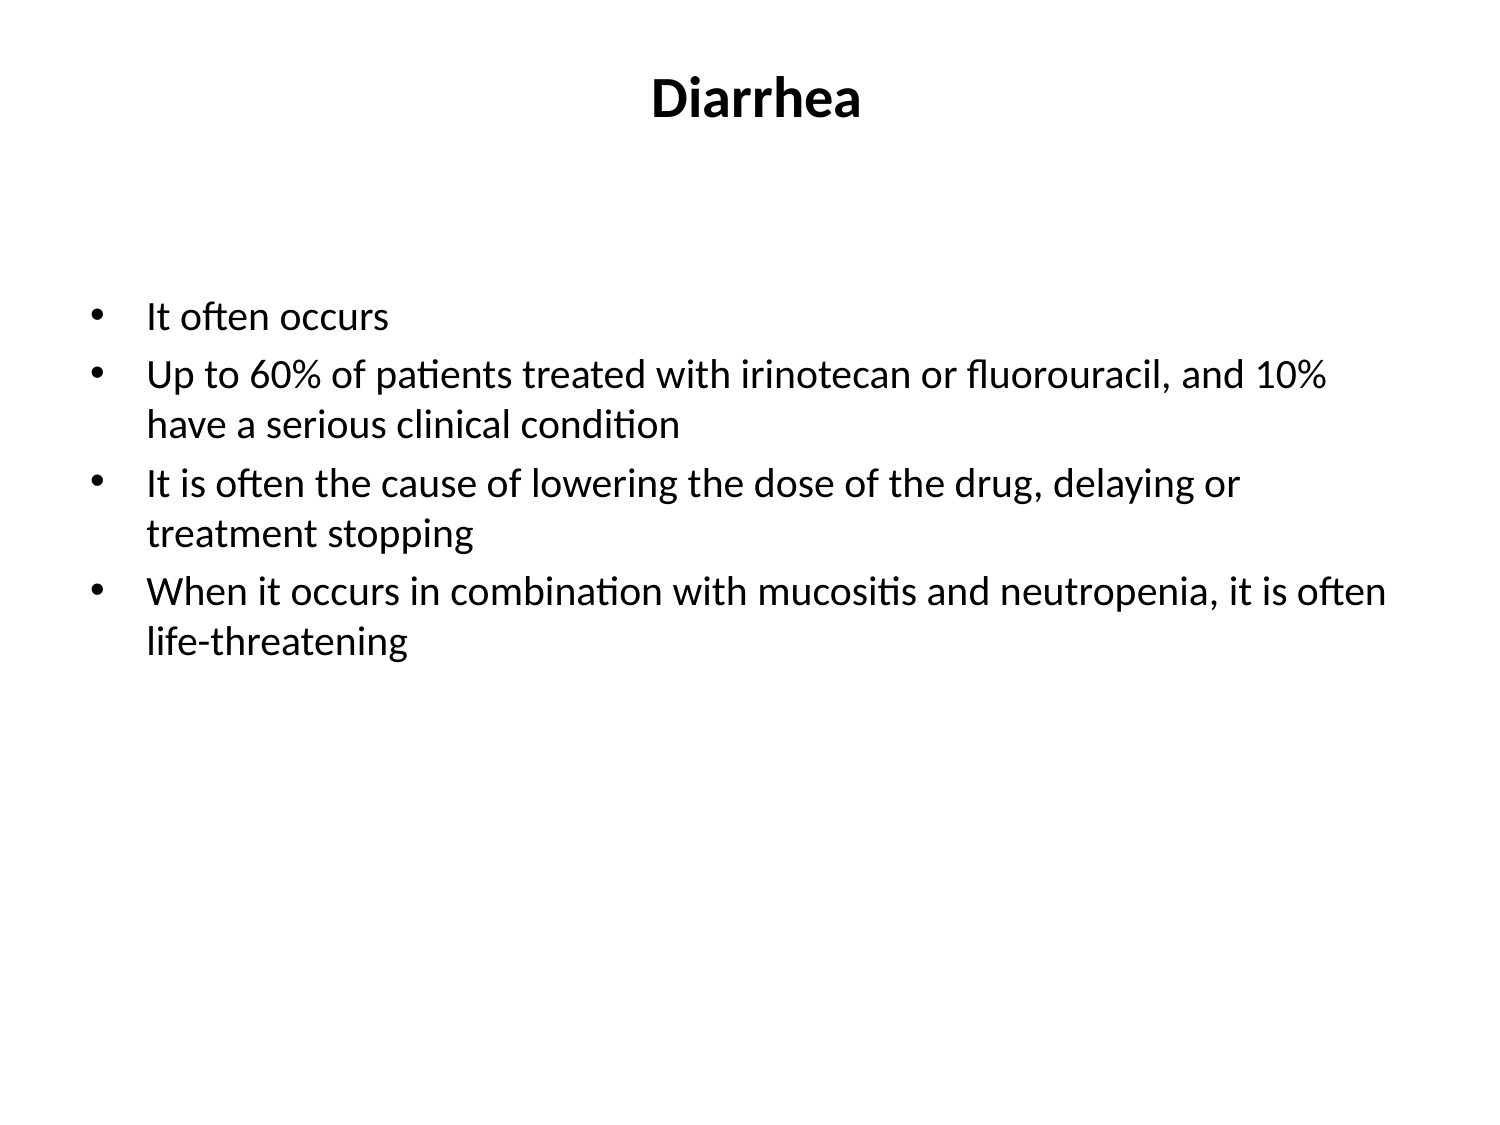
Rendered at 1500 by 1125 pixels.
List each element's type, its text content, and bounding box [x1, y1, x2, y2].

title Diarrhea [82, 0, 1432, 188]
list It often occurs Up to 60% of patients treated with irinotecan or fluorouracil, and 10% have a serious clinical condition It is often the cause of lowering the dose of the drug, delaying or treatment stopping When it occurs in combination with mucositis and neutropenia, it is often life-threatening [75, 281, 1425, 1024]
